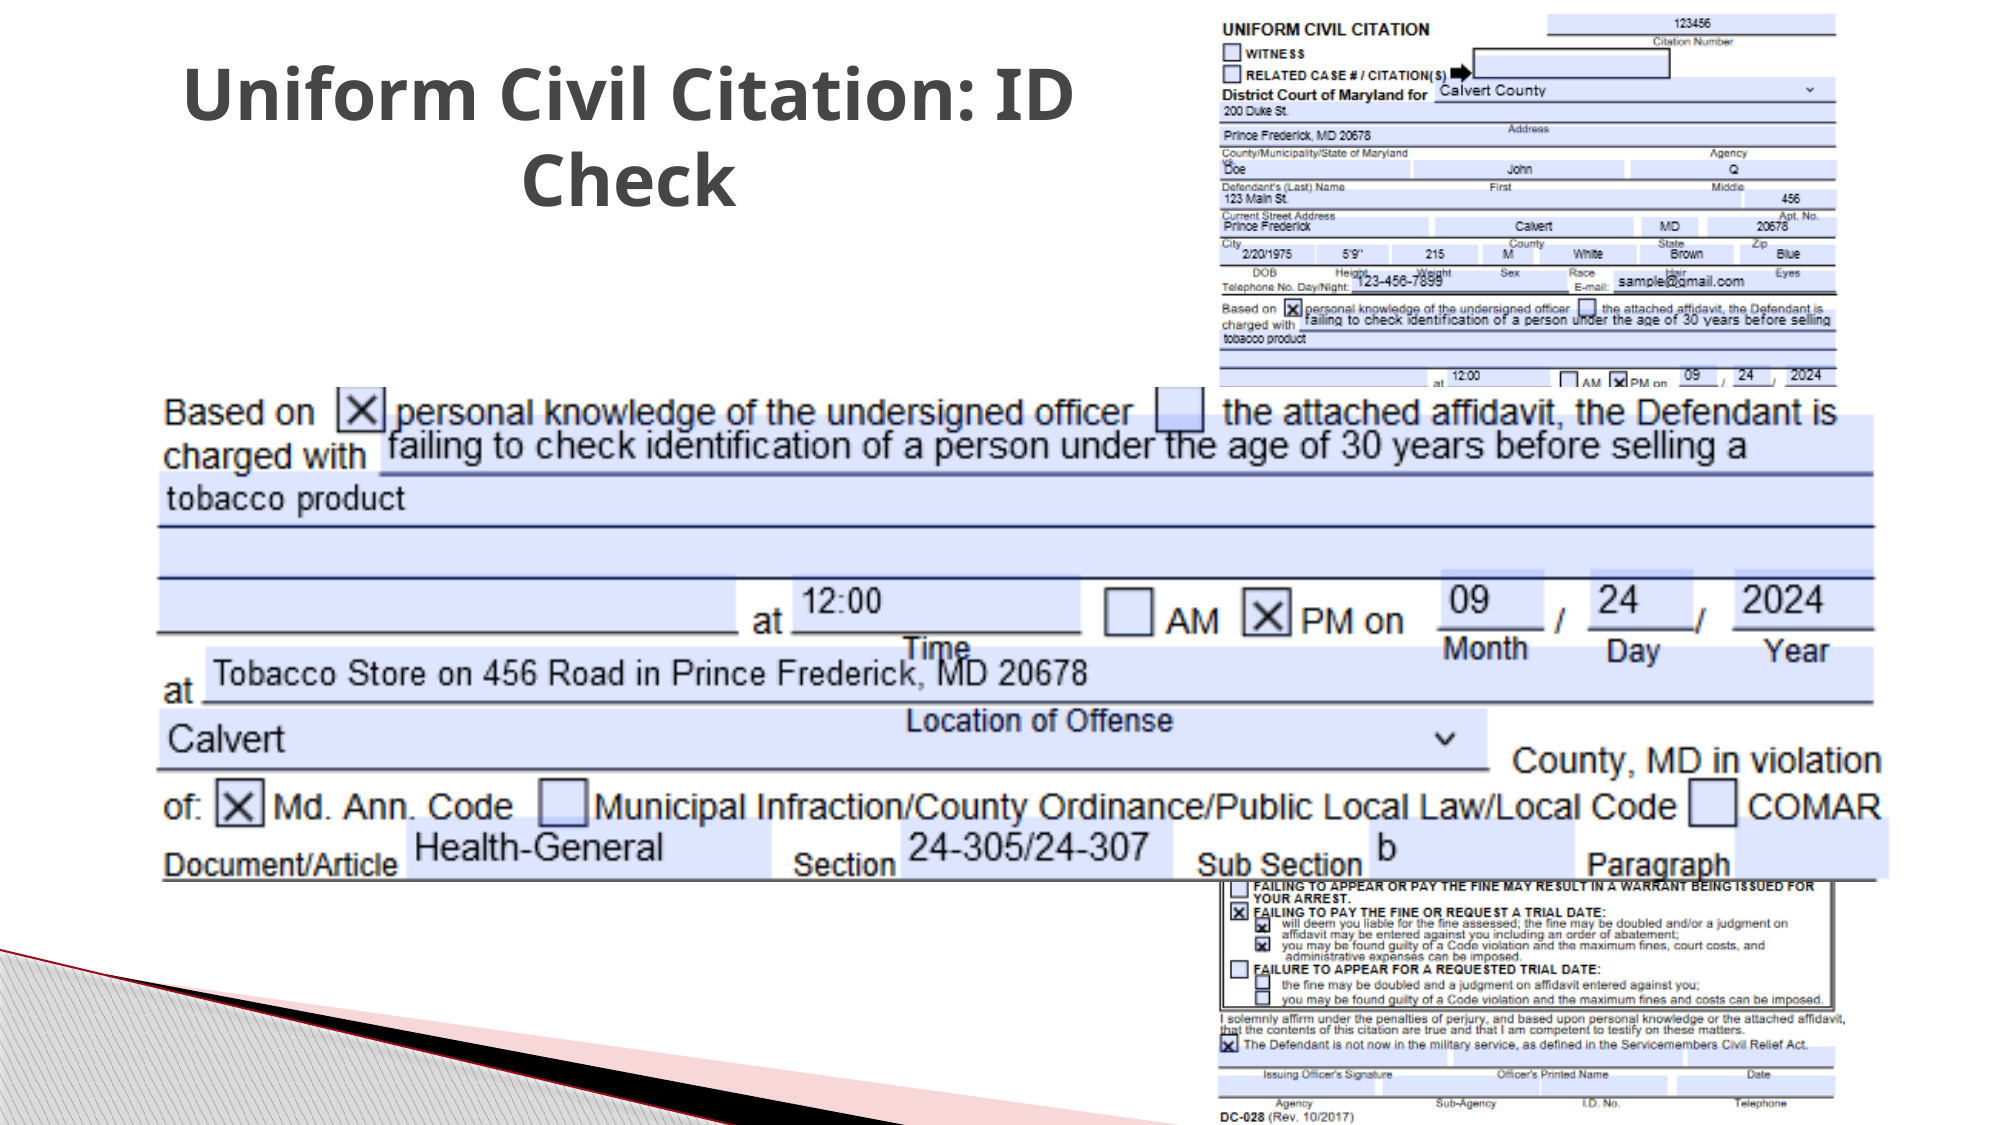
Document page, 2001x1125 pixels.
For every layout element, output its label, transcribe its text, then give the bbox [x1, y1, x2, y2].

title Uniform Civil Citation: ID Check [58, 41, 1200, 229]
picture [155, 8, 1895, 1125]
